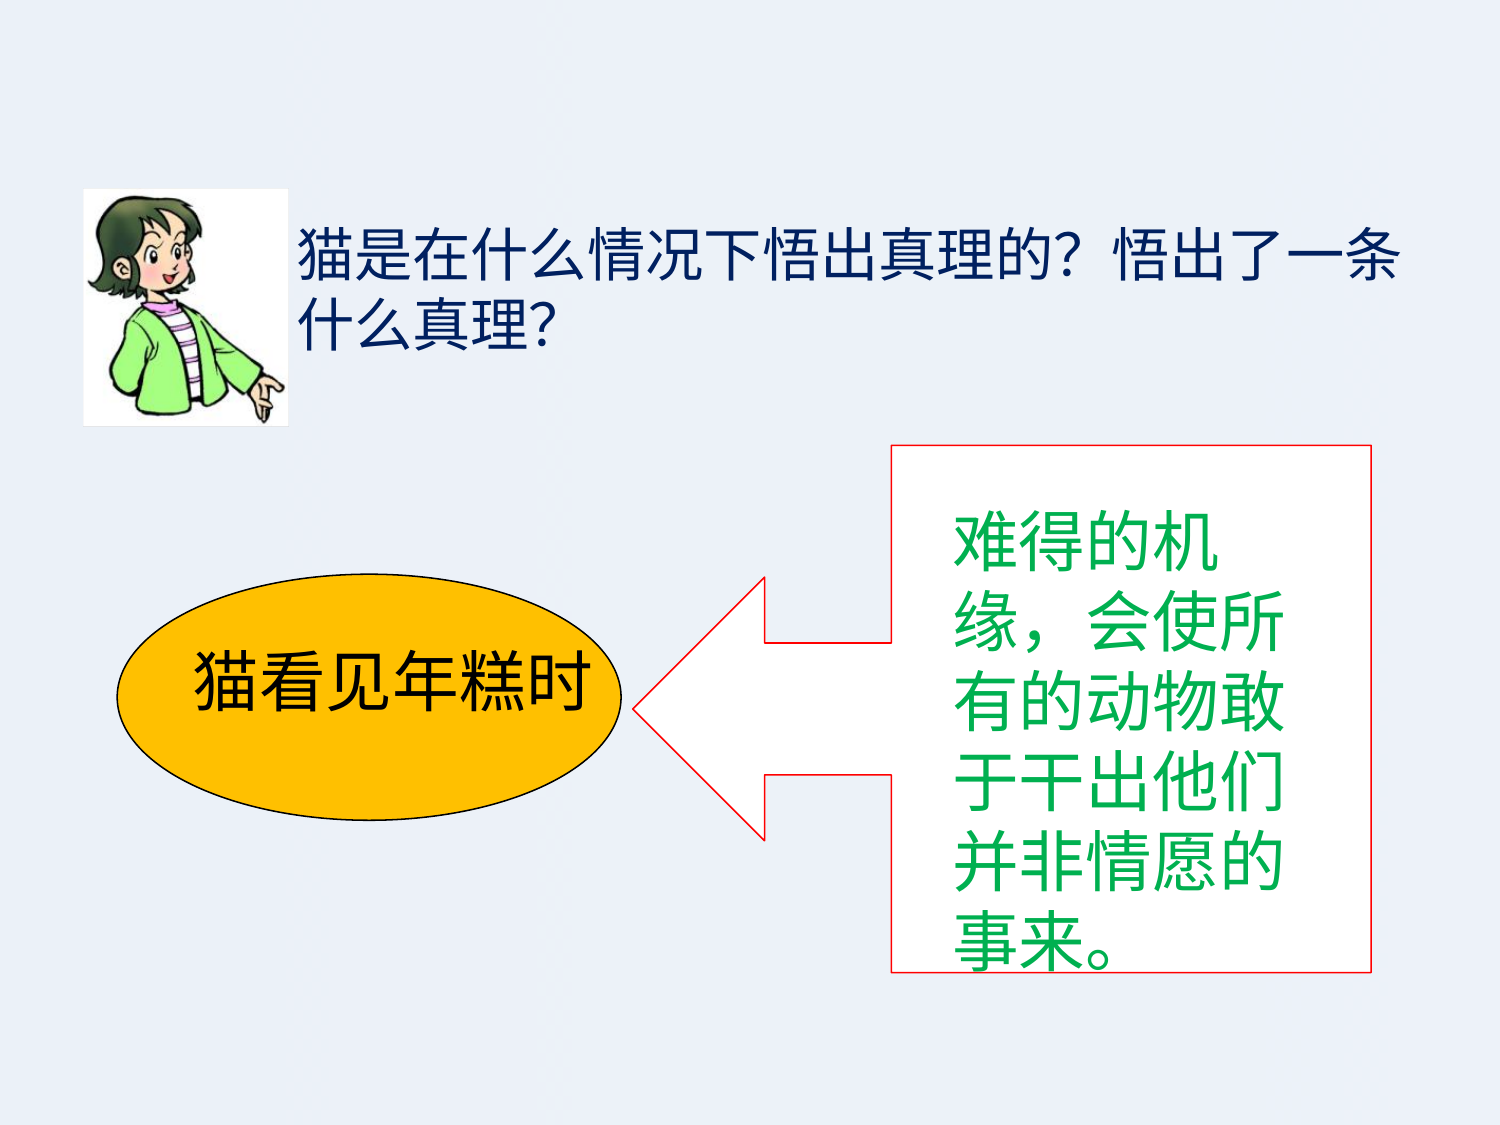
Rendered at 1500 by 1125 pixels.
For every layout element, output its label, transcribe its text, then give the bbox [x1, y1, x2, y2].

text_box [632, 445, 1372, 973]
picture [0, 0, 1500, 1125]
text_box [117, 574, 622, 821]
text_box 猫是在什么情况下悟出真理的？悟出了一条什么真理？ [290, 210, 1430, 366]
text_box 难得的机缘，会使所有的动物敢于干出他们并非情愿的事来。 [937, 492, 1325, 987]
text_box 猫看见年糕时 [177, 632, 608, 728]
